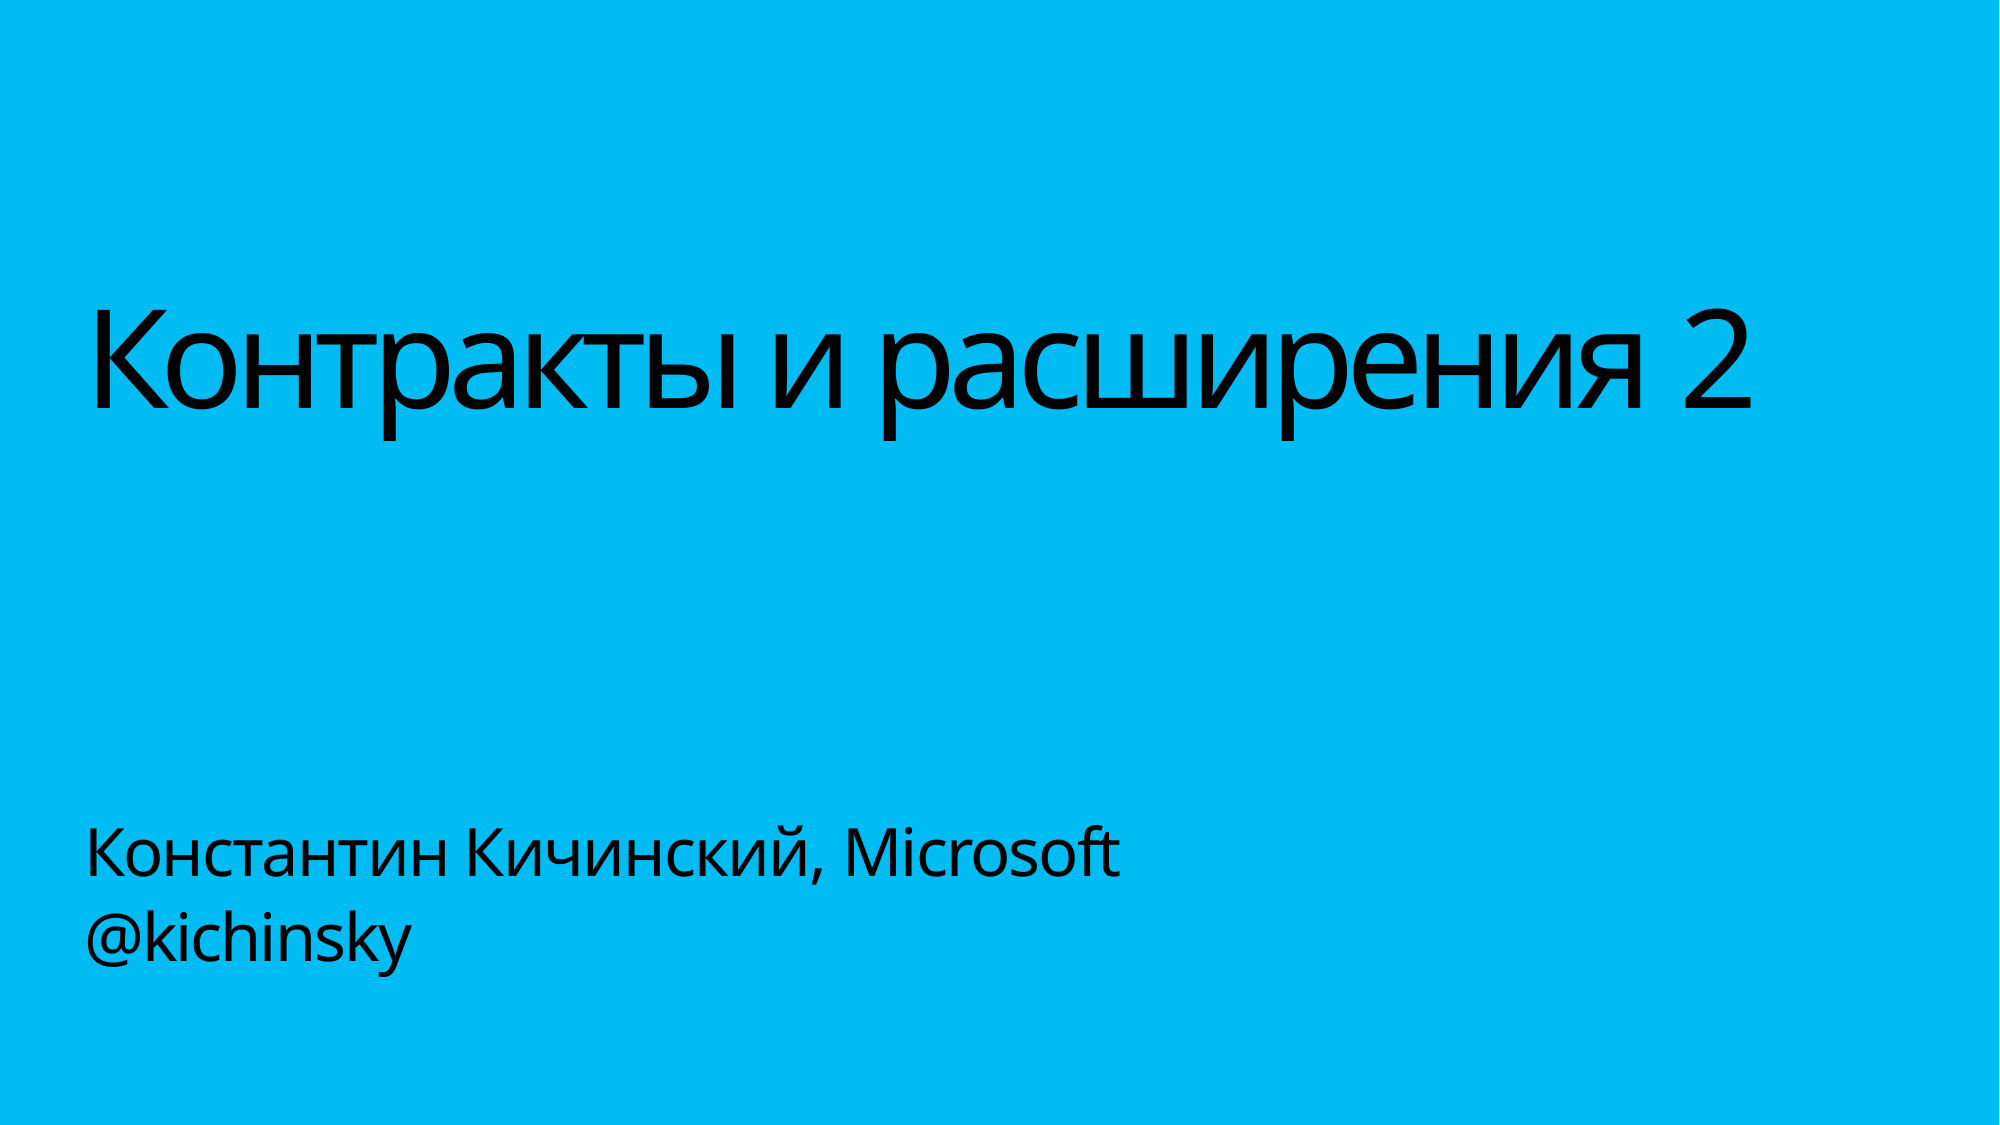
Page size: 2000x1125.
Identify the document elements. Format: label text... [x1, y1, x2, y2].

list Контракты и расширения 2 [84, 290, 1926, 440]
list Константин Кичинский, Microsoft @kichinsky [84, 819, 1317, 981]
